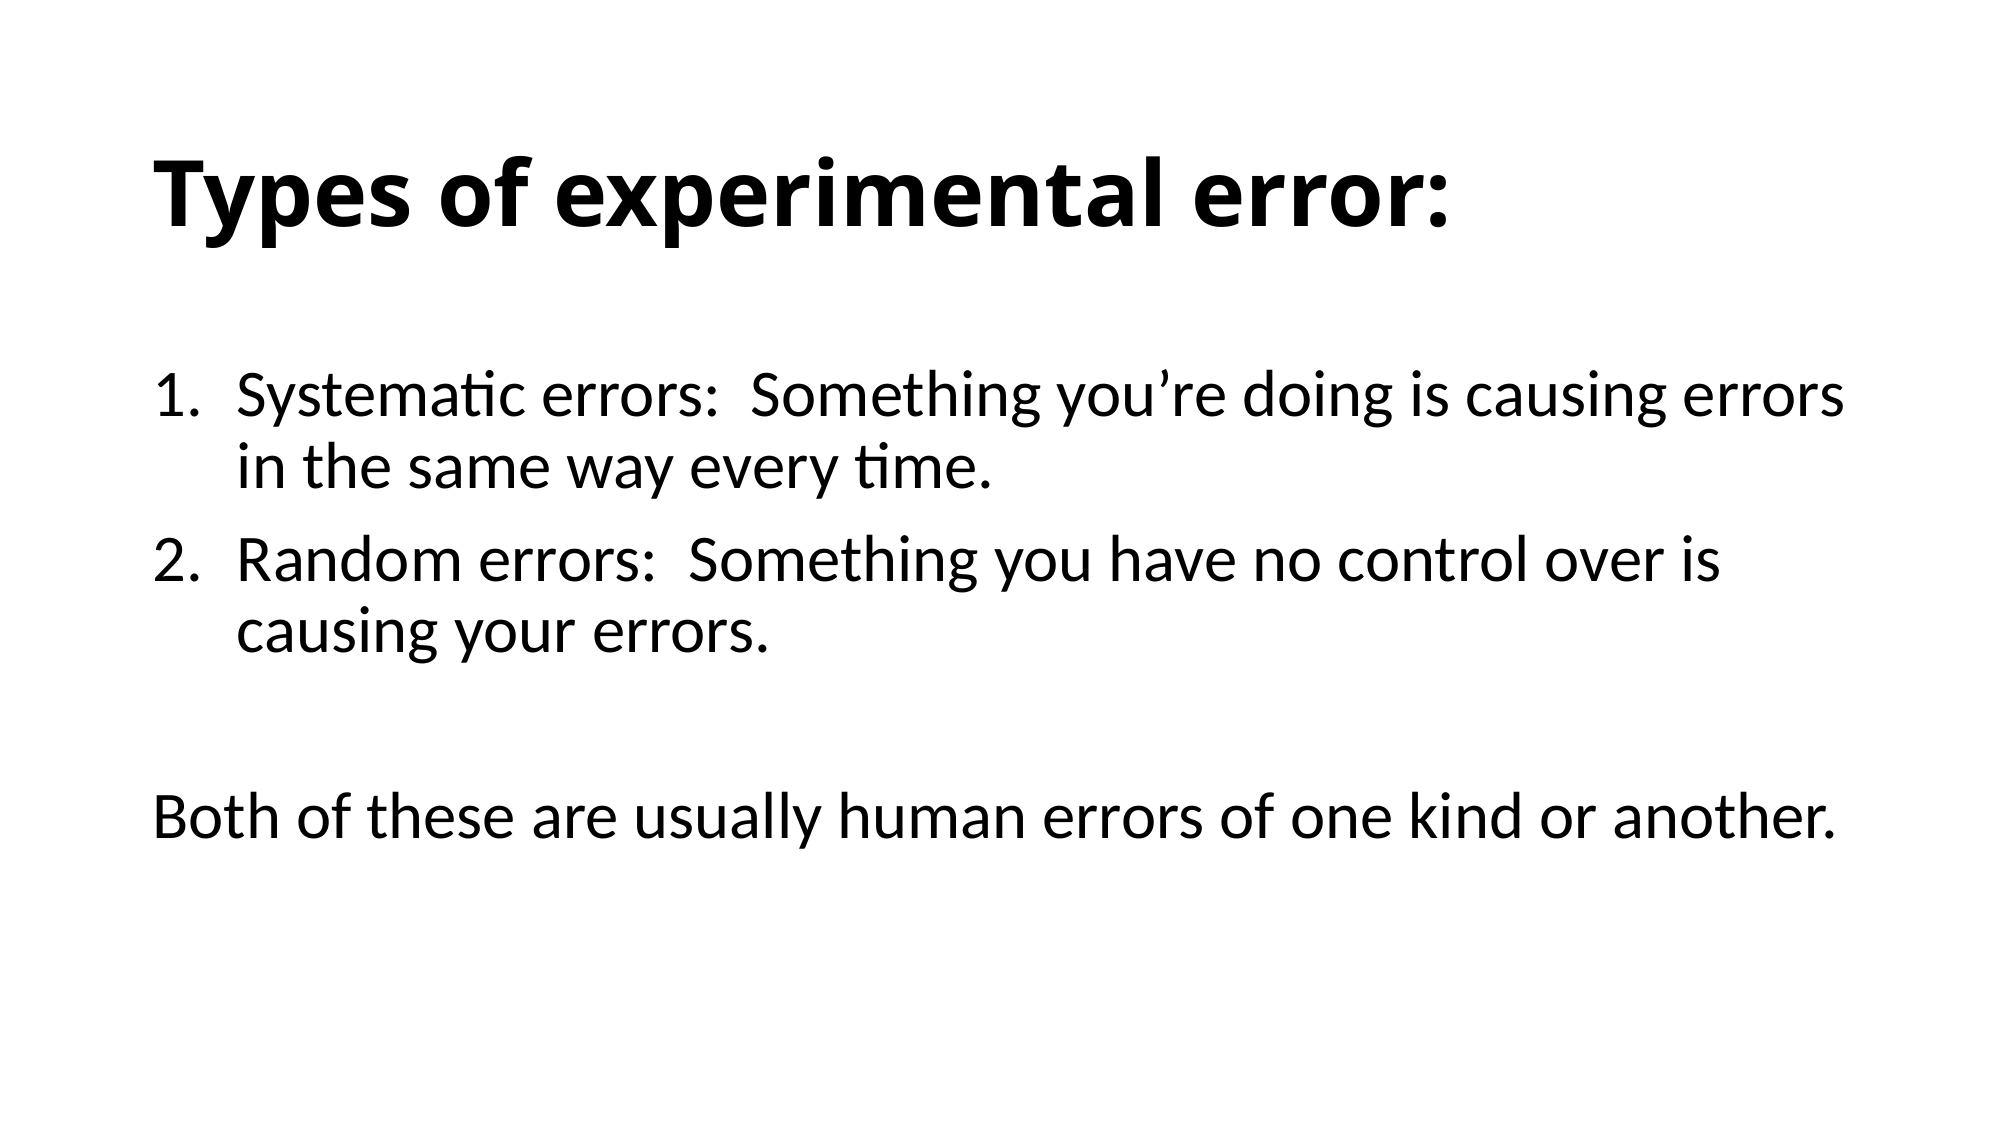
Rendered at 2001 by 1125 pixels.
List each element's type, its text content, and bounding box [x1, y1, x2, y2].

title Types of experimental error: [137, 87, 1863, 306]
list Systematic errors: Something you’re doing is causing errors in the same way every time. Random errors: Something you have no control over is causing your errors. Both of these are usually human errors of one kind or another. [137, 351, 1863, 1066]
